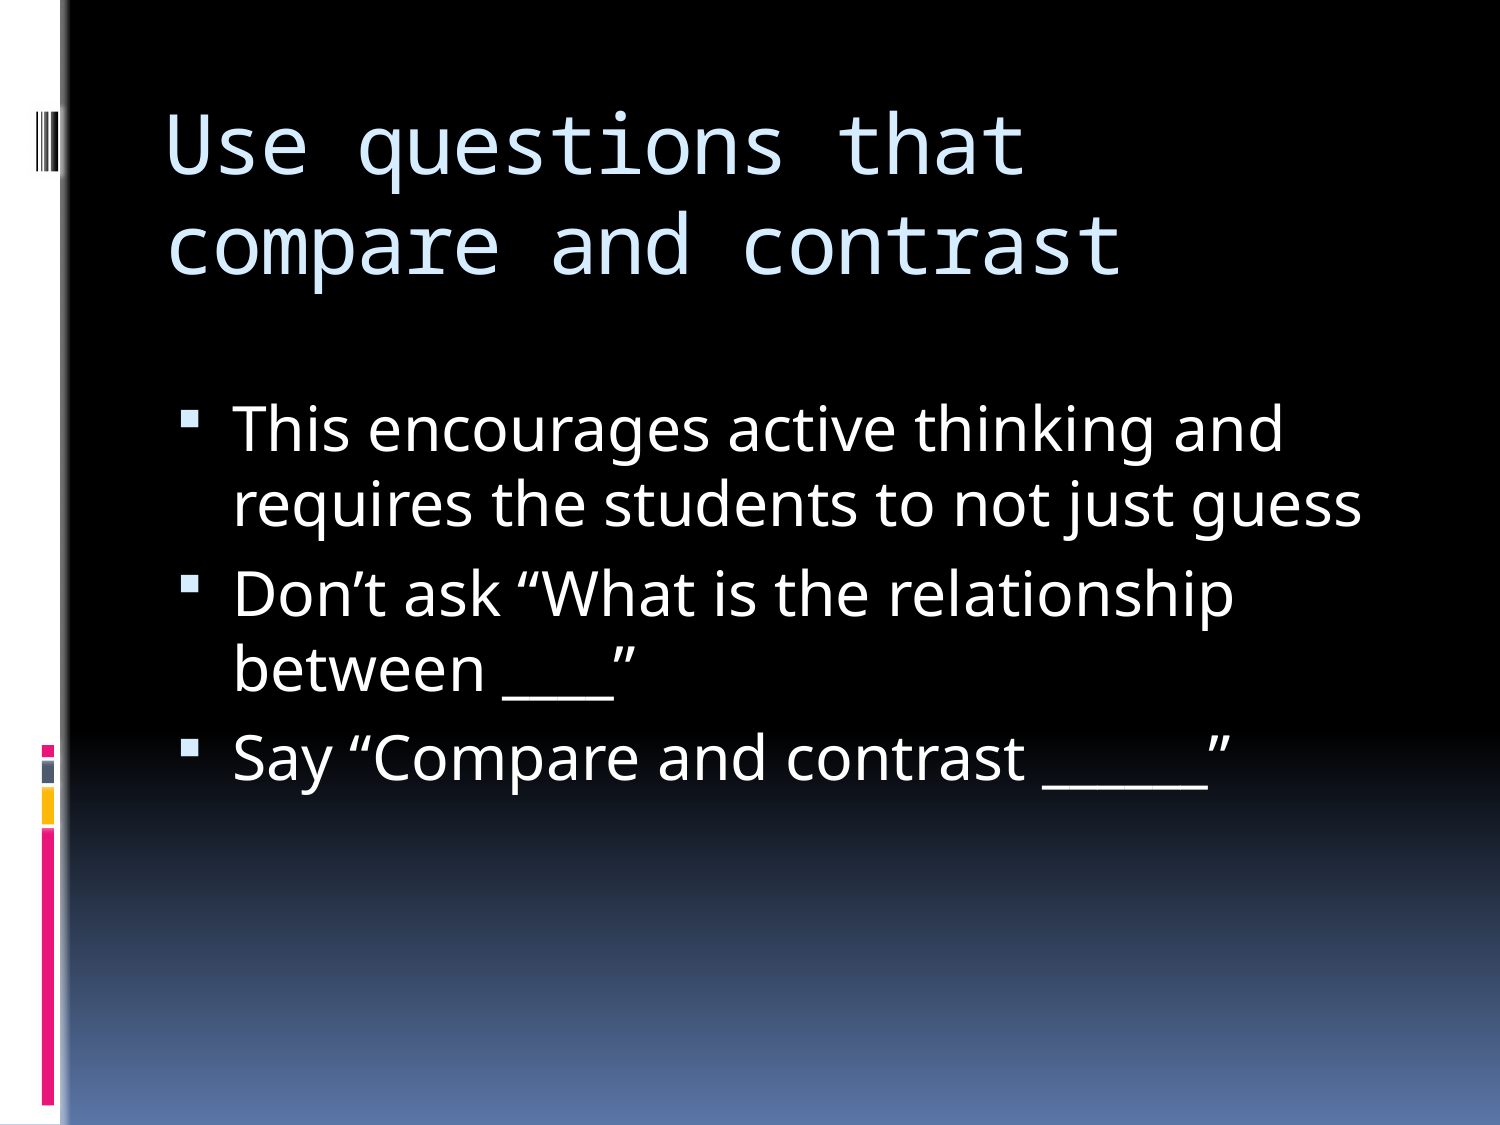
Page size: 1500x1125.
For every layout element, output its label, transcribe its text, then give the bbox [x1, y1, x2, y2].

title Use questions that compare and contrast [150, 83, 1425, 234]
list This encourages active thinking and requires the students to not just guess Don’t ask “What is the relationship between ____” Say “Compare and contrast ______” [150, 292, 1425, 1043]
